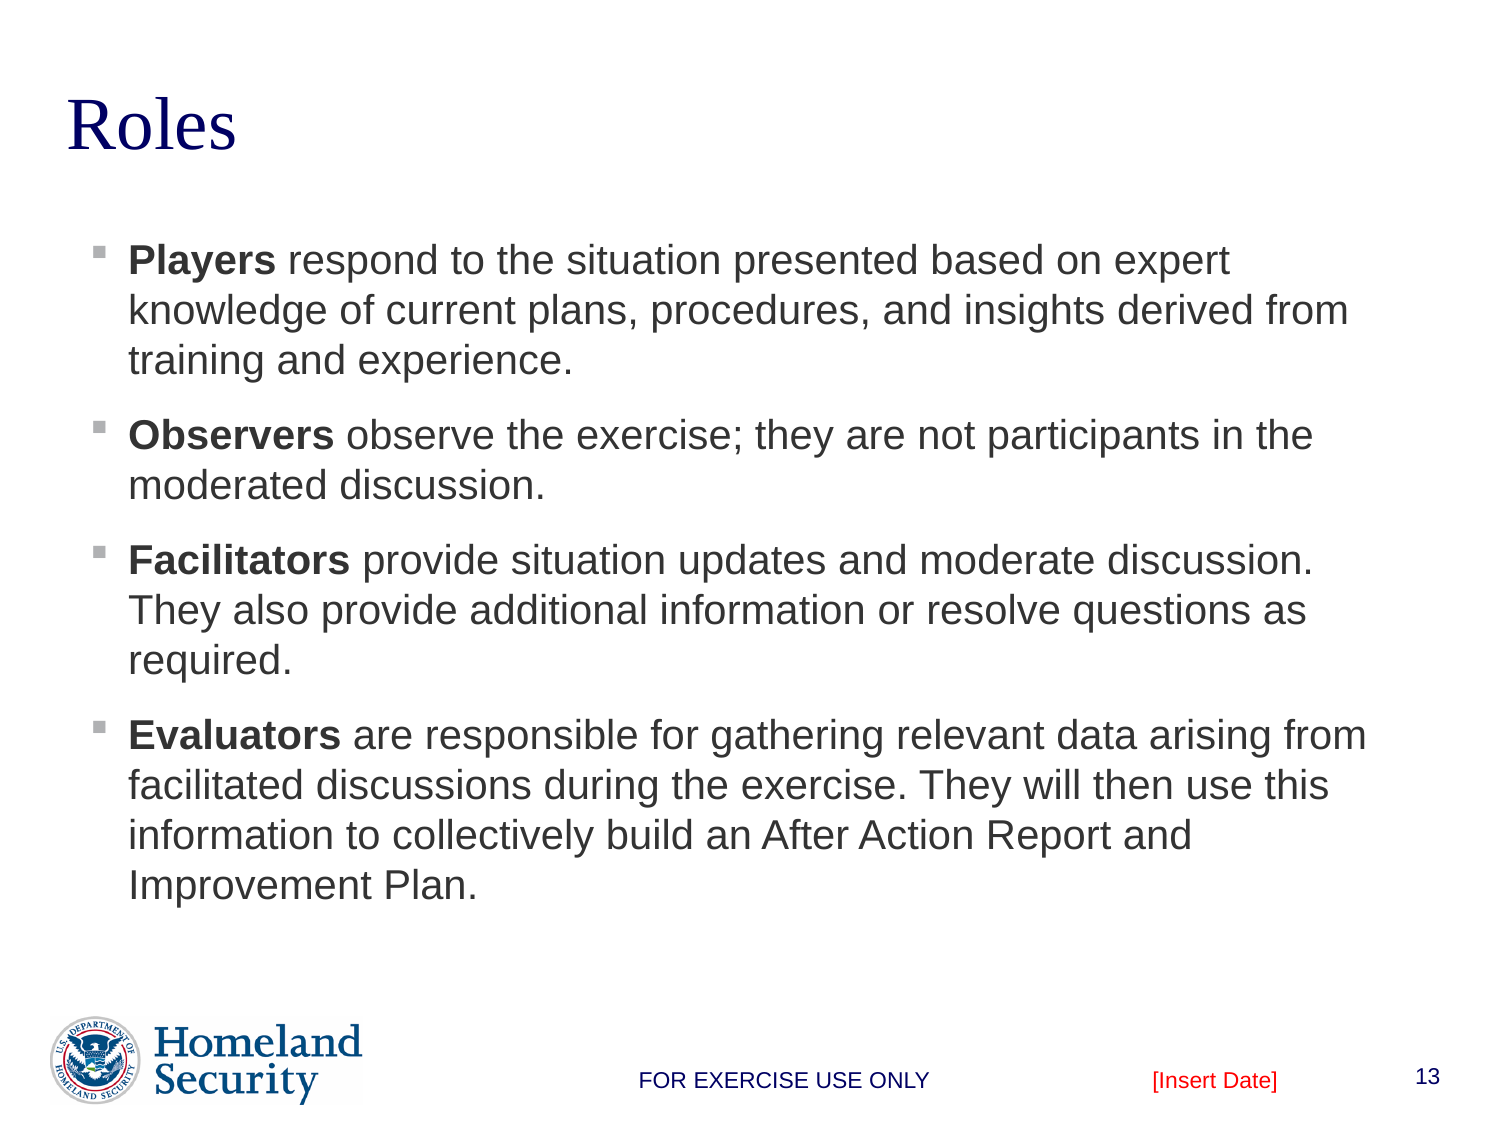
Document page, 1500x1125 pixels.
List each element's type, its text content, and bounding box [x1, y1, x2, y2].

slide_number 13 [1399, 1053, 1476, 1097]
picture [50, 1016, 363, 1105]
list Players respond to the situation presented based on expert knowledge of current plans, procedures, and insights derived from training and experience. Observers observe the exercise; they are not participants in the moderated discussion. Facilitators provide situation updates and moderate discussion. They also provide additional information or resolve questions as required. Evaluators are responsible for gathering relevant data arising from facilitated discussions during the exercise. They will then use this information to collectively build an After Action Report and Improvement Plan. [75, 224, 1425, 968]
title Roles [51, 0, 1278, 173]
